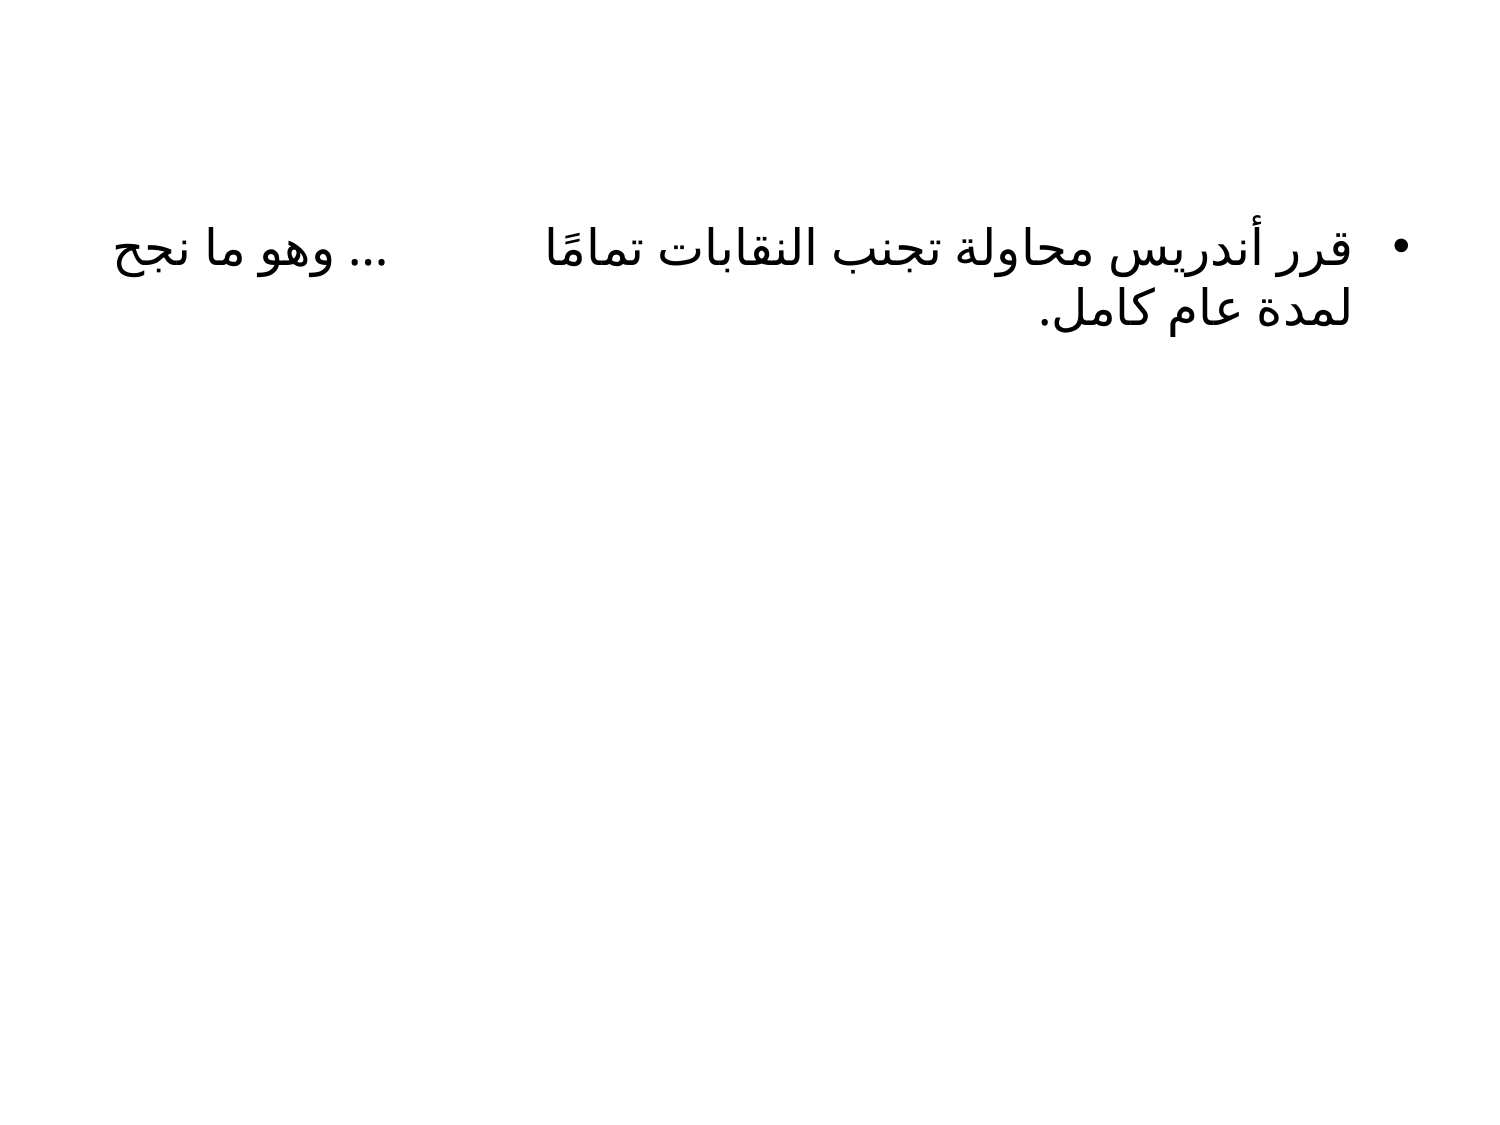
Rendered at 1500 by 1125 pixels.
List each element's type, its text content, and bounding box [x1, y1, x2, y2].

list قرر أندريس محاولة تجنب النقابات تمامًا … وهو ما نجح لمدة عام كامل. [75, 208, 1425, 1106]
